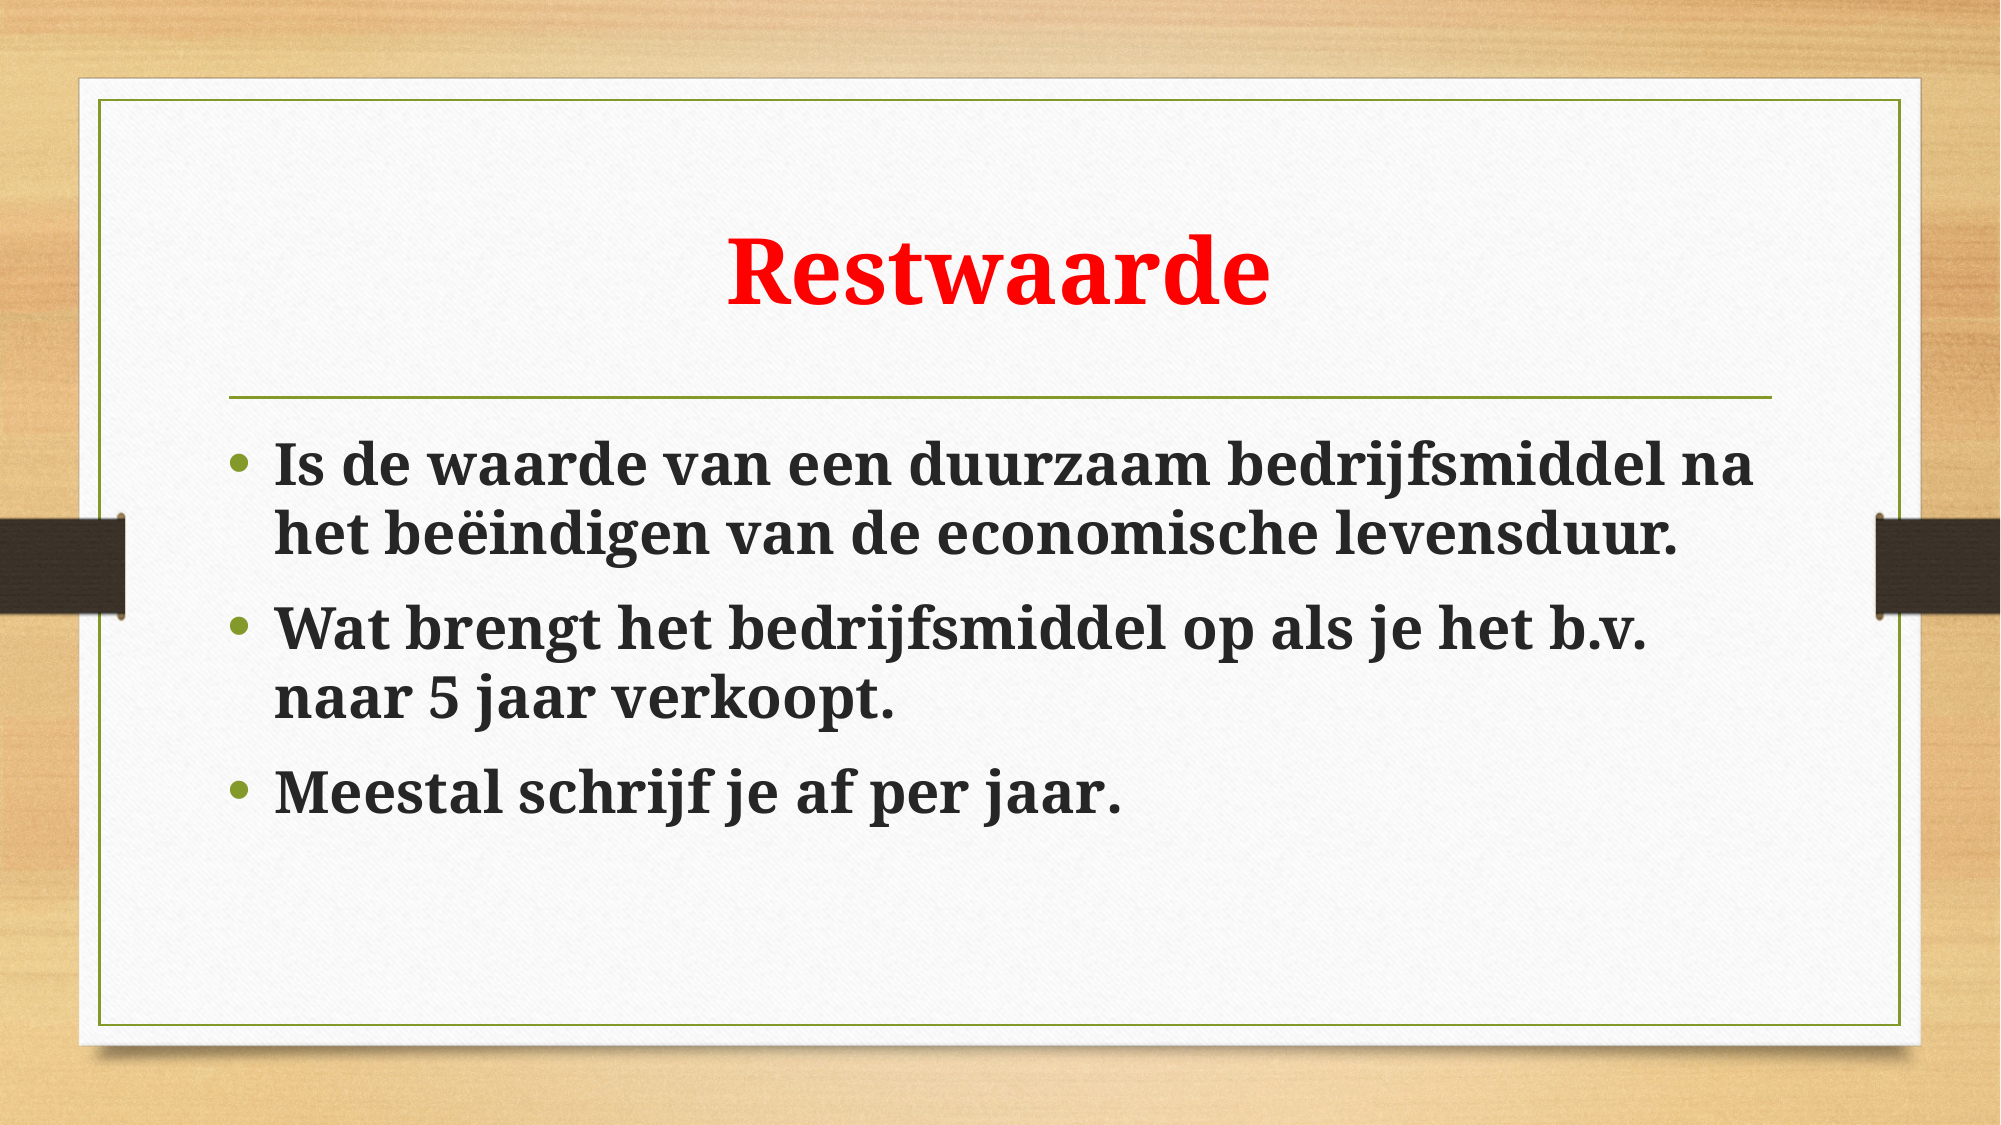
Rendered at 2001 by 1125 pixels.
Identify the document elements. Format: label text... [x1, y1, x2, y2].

title Restwaarde [212, 161, 1788, 375]
list Is de waarde van een duurzaam bedrijfsmiddel na het beëindigen van de economische levensduur. Wat brengt het bedrijfsmiddel op als je het b.v. naar 5 jaar verkoopt. Meestal schrijf je af per jaar. [212, 419, 1788, 964]
picture [0, 0, 2001, 1125]
